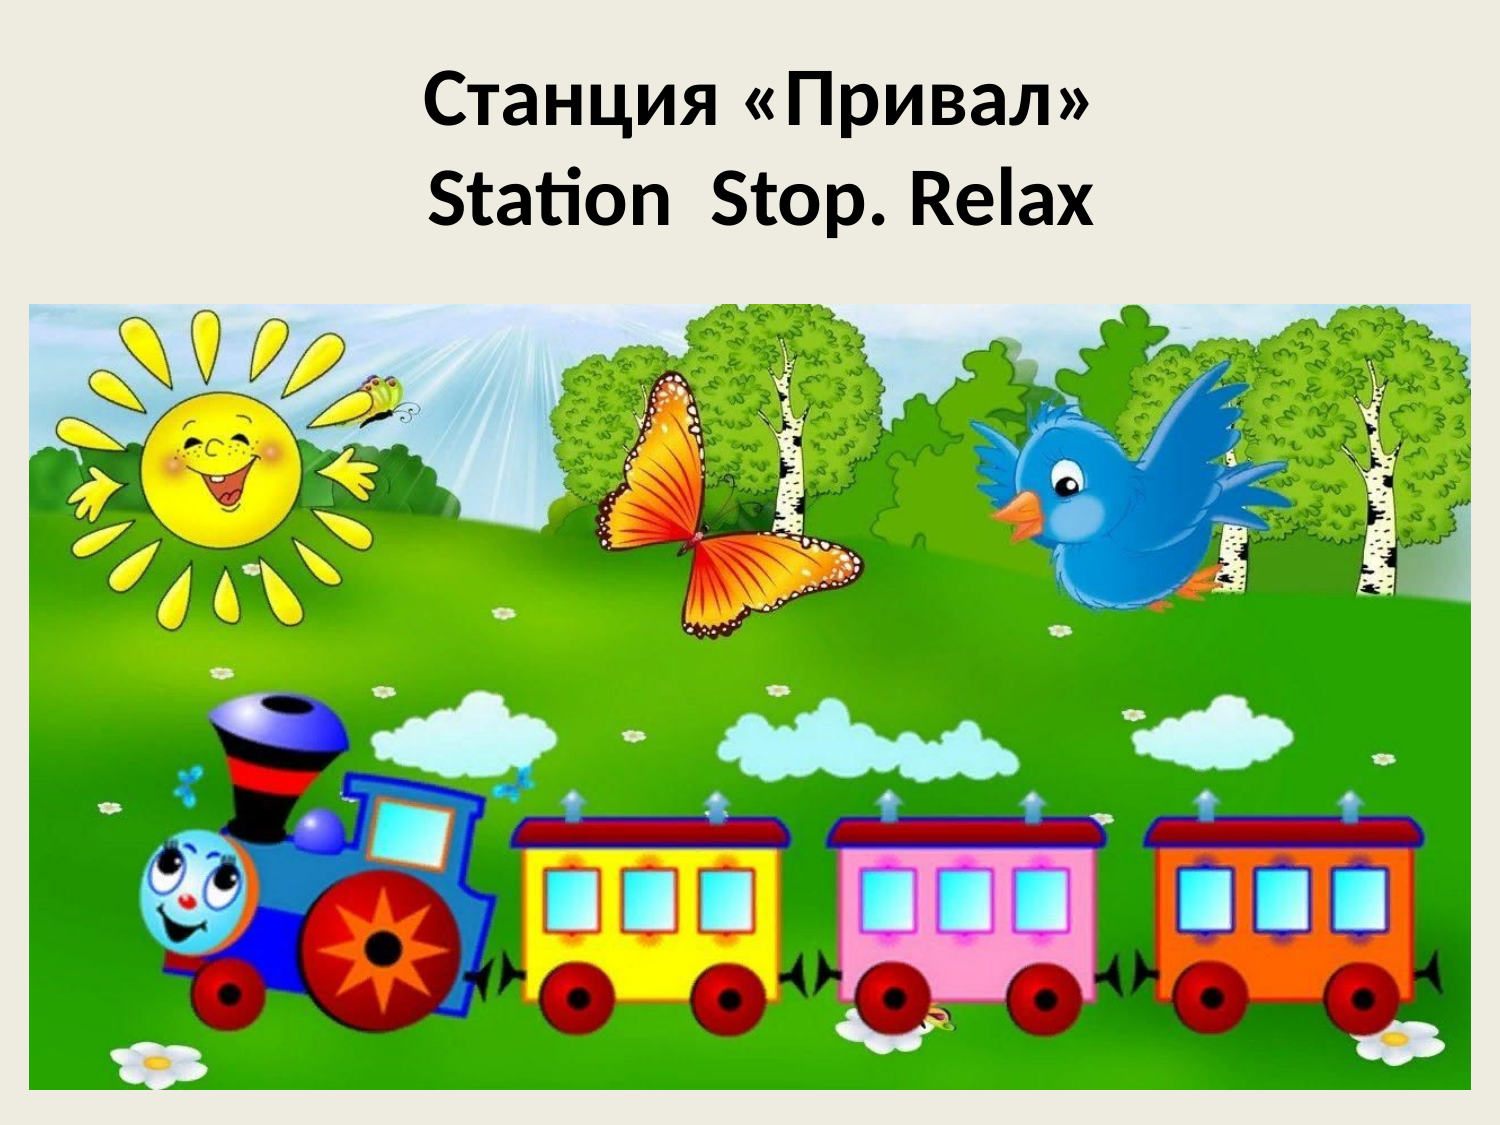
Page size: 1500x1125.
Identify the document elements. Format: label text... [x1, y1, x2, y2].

picture [29, 304, 1471, 1090]
text_box Станция «Привал» Station Stop. Relax [222, 35, 1301, 250]
